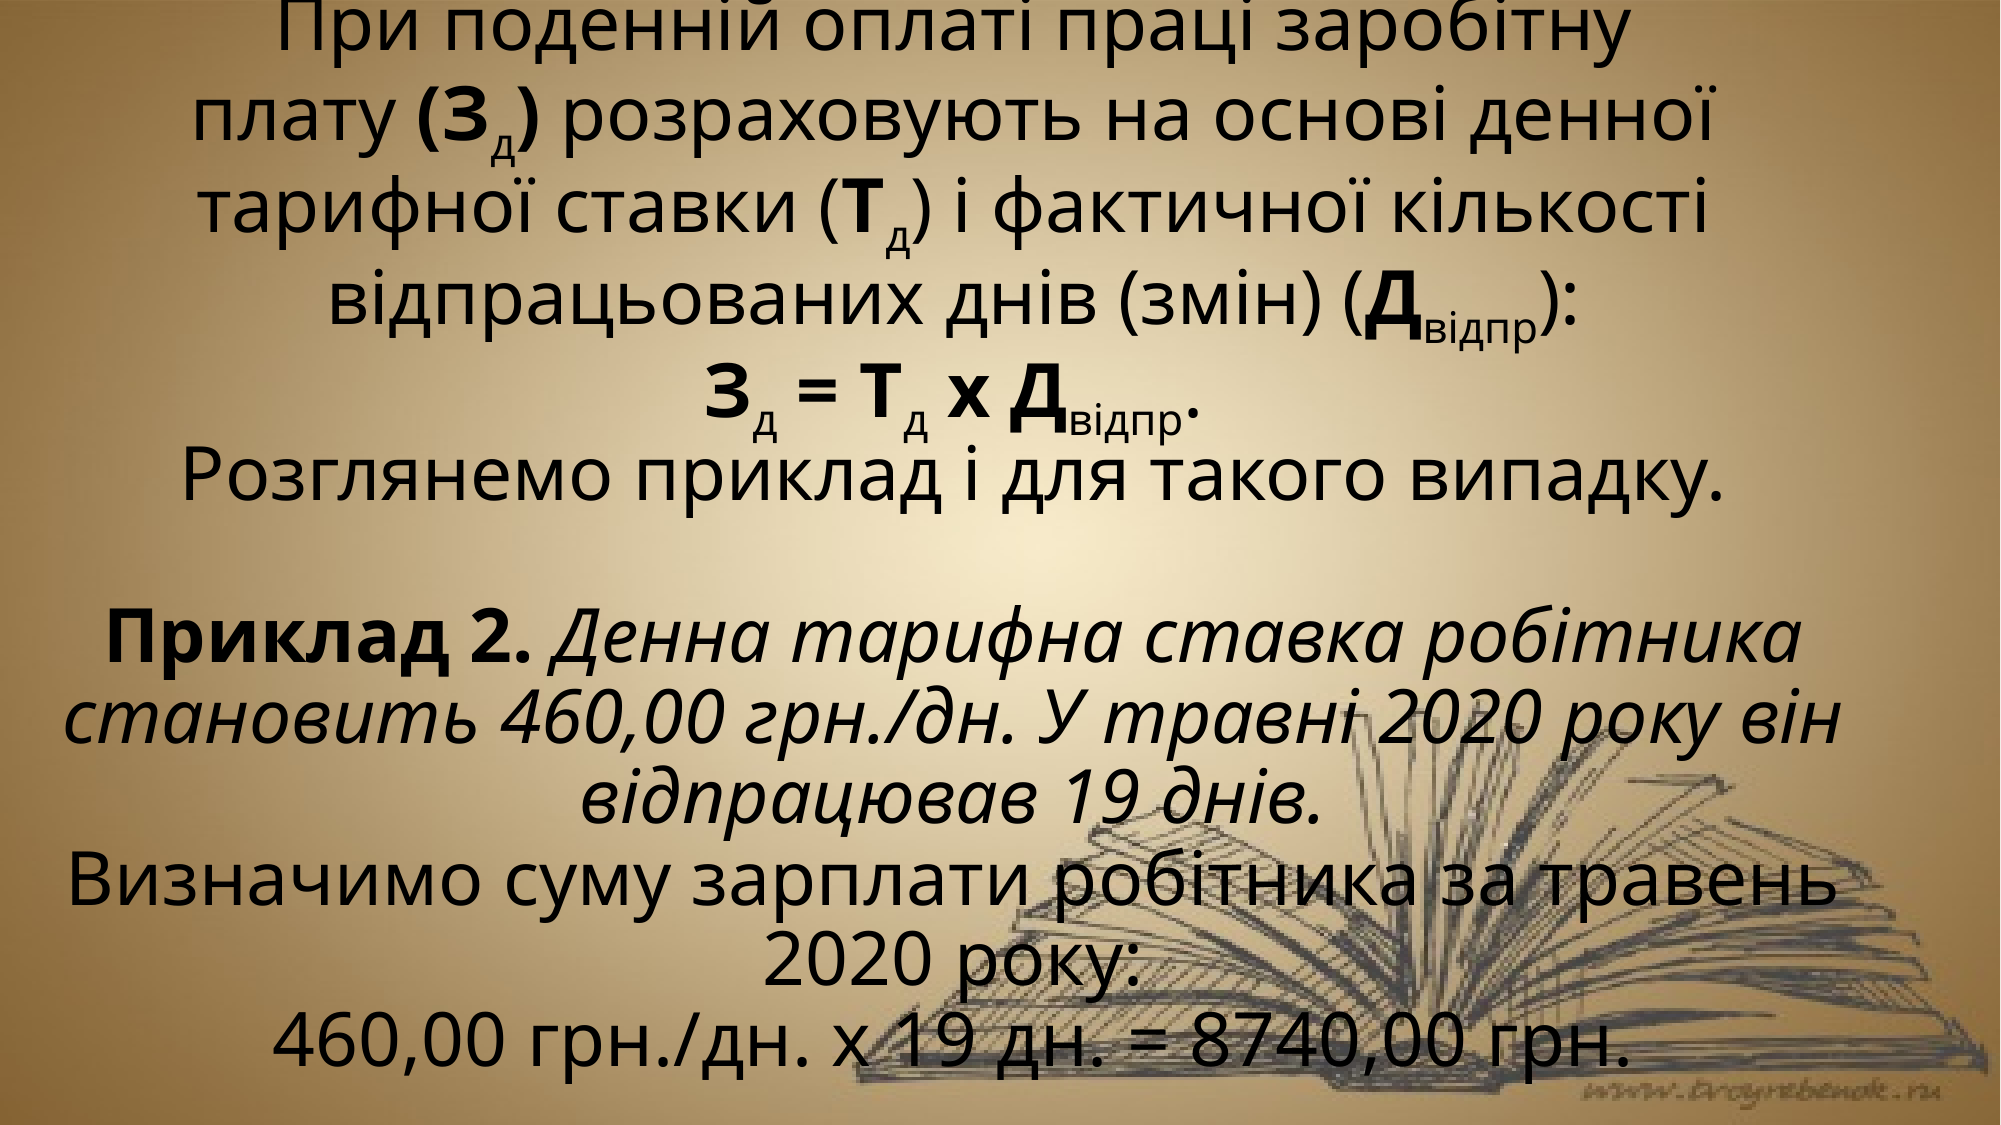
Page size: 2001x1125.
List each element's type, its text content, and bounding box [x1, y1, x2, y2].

picture [0, 0, 2001, 1125]
title При поденній оплаті праці заробітну плату (Зд) розраховують на основі денної тарифної ставки (Тд) і фактичної кількості відпрацьованих днів (змін) (Двідпр): Зд = Тд х Двідпр. Розглянемо приклад і для такого випадку. Приклад 2. Денна тарифна ставка робітника становить 460,00 грн./дн. У травні 2020 року він відпрацював 19 днів. Визначимо суму зарплати робітника за травень 2020 року: 460,00 грн./дн. х 19 дн. = 8740,00 грн. [44, 59, 1863, 1100]
